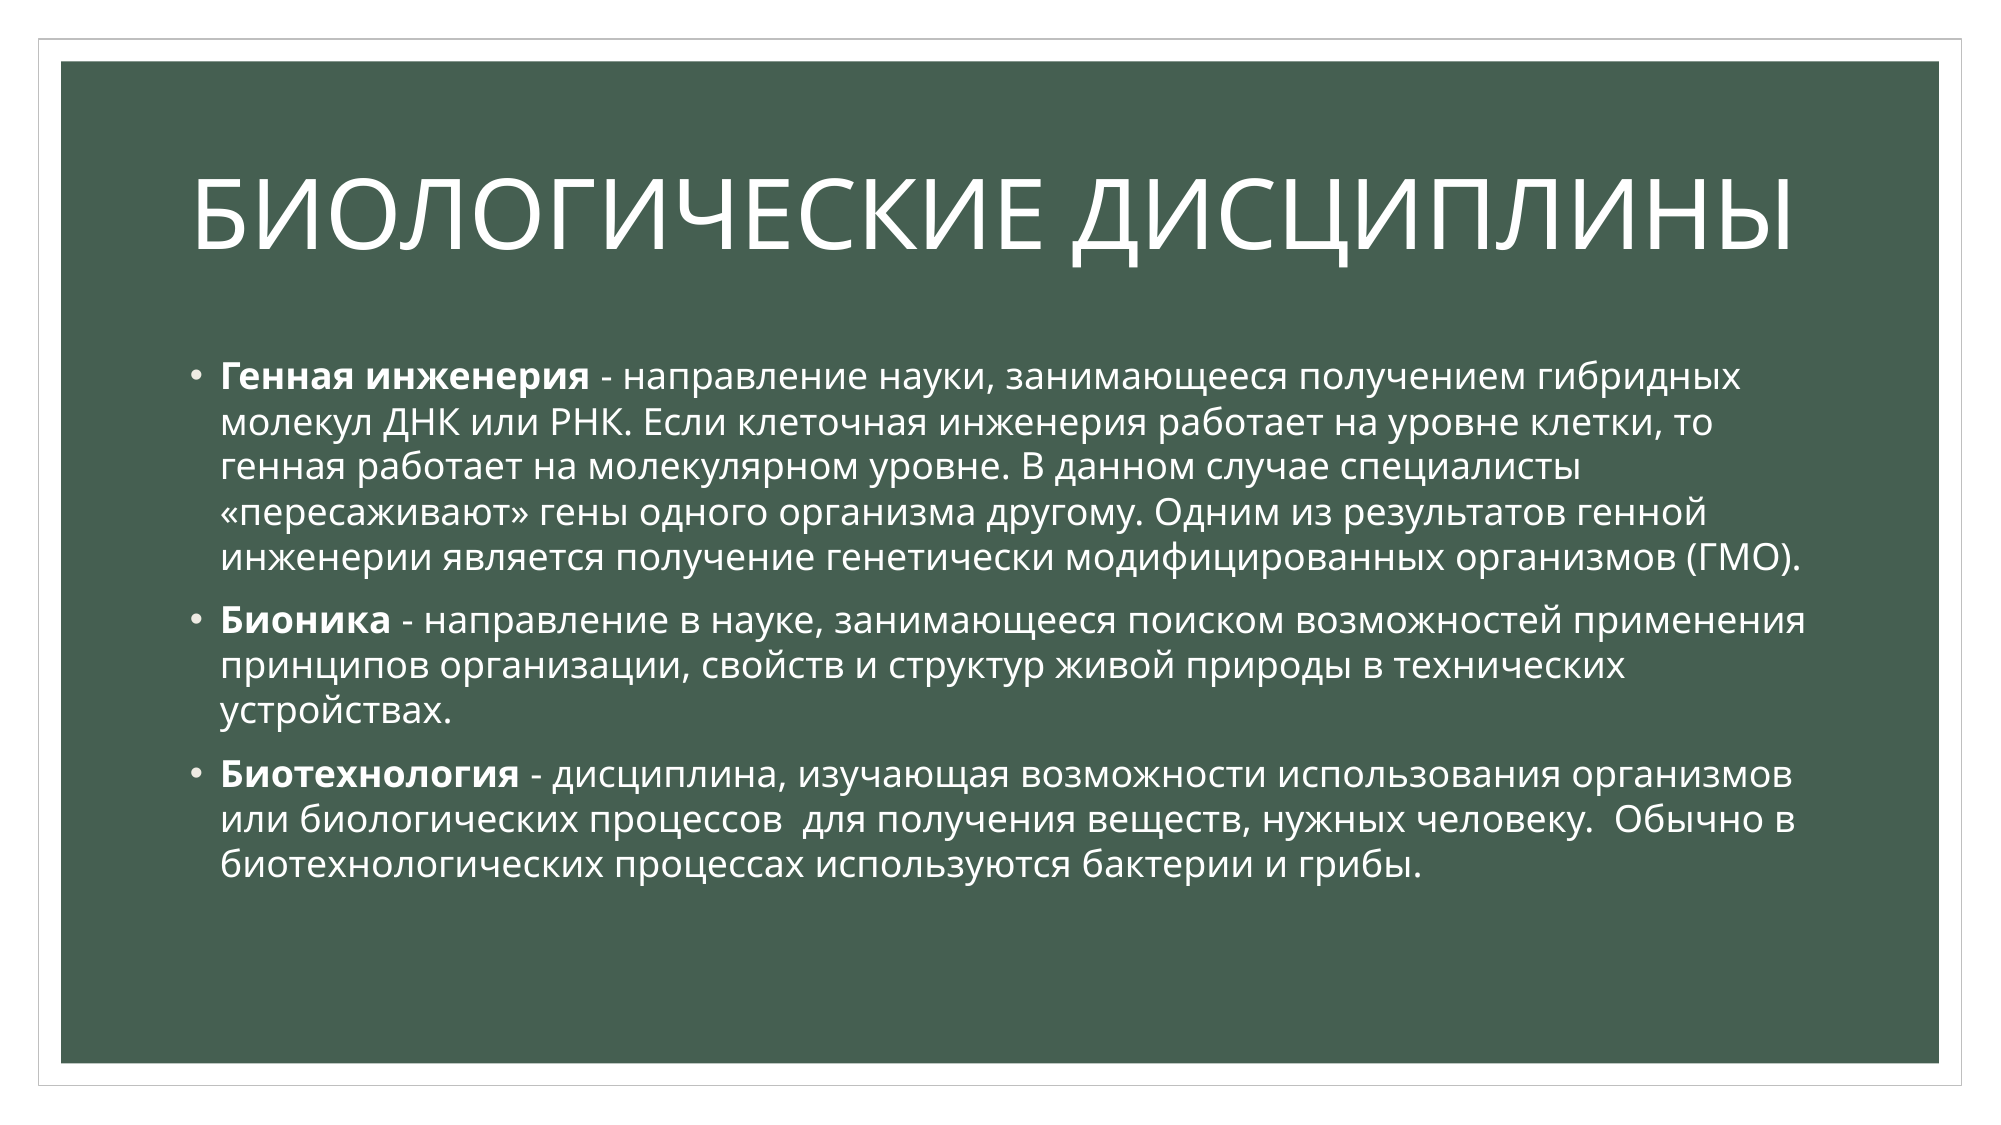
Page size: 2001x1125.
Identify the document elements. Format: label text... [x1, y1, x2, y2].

list Генная инженерия - направление науки, занимающееся получением гибридных молекул ДНК или РНК. Если клеточная инженерия работает на уровне клетки, то генная работает на молекулярном уровне. В данном случае специалисты «пересаживают» гены одного организма другому. Одним из результатов генной инженерии является получение генетически модифицированных организмов (ГМО). Бионика - направление в науке, занимающееся поиском возможностей применения принципов организации, свойств и структур живой природы в технических устройствах. Биотехнология - дисциплина, изучающая возможности использования организмов или биологических процессов для получения веществ, нужных человеку. Обычно в биотехнологических процессах используются бактерии и грибы. [174, 345, 1825, 990]
title БИОЛОГИЧЕСКИЕ ДИСЦИПЛИНЫ [174, 105, 1825, 331]
